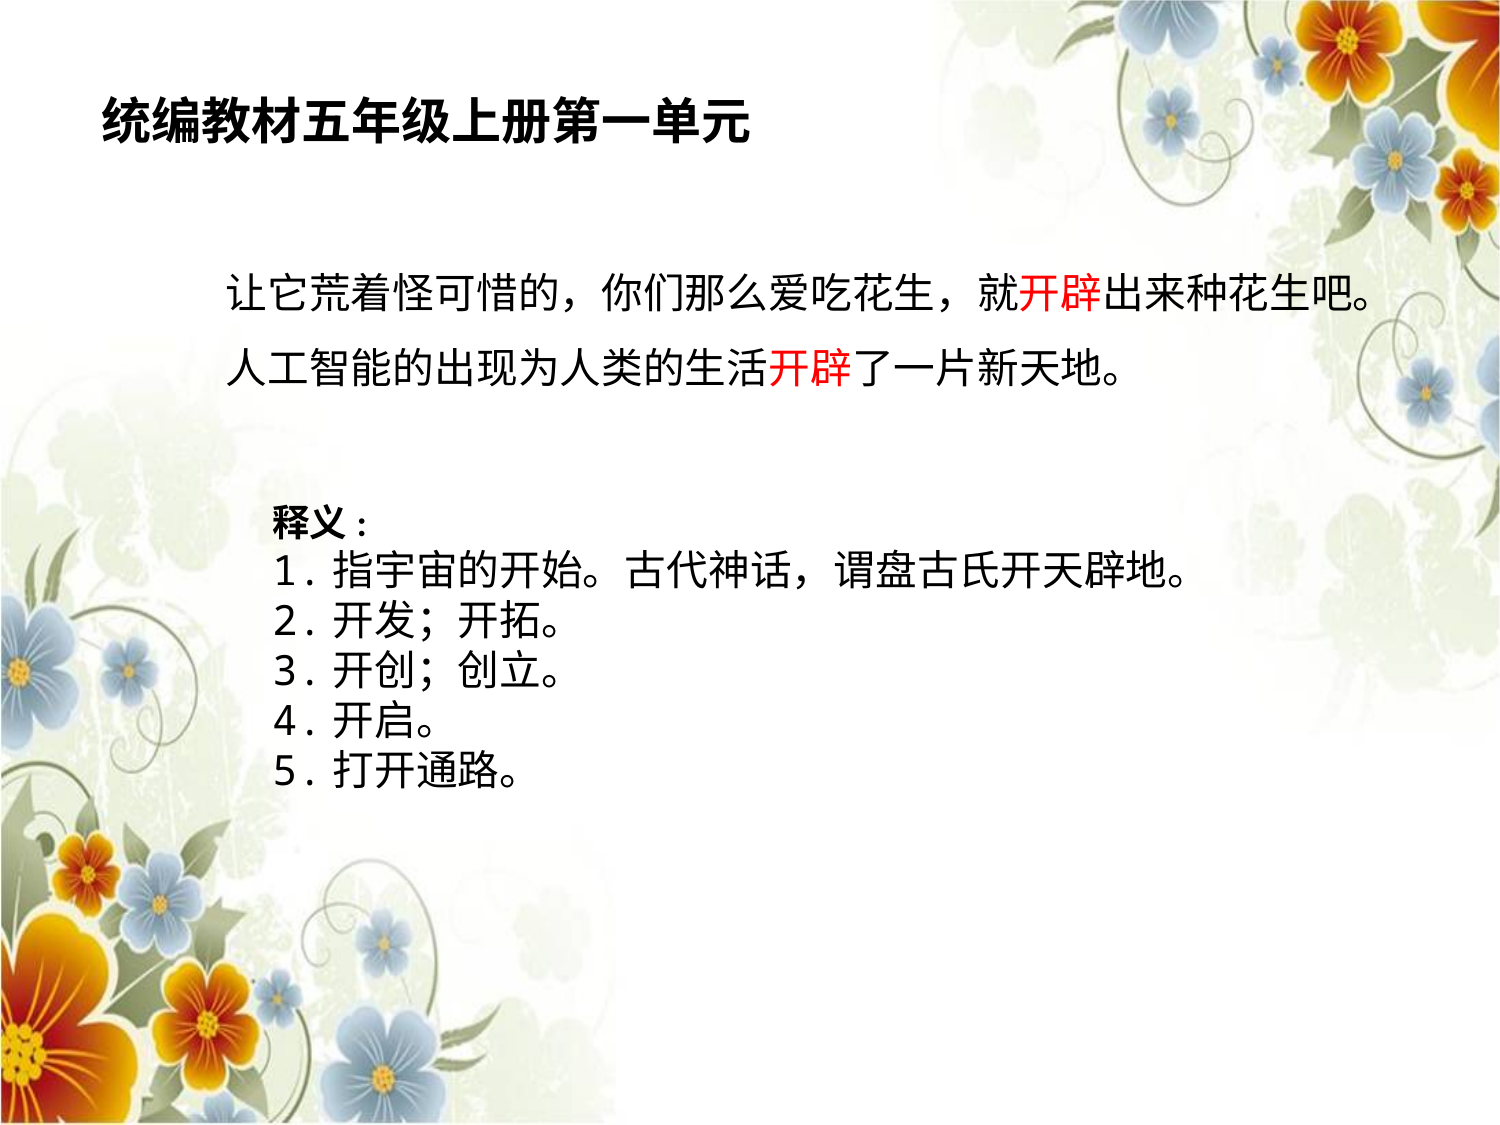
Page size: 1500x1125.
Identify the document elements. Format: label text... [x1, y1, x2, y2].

picture [0, 0, 1500, 1125]
text_box 释义: 1.指宇宙的开始。古代神话，谓盘古氏开天辟地。 2.开发；开拓。 3.开创；创立。 4.开启。 5.打开通路。 [257, 491, 1184, 802]
text_box 让它荒着怪可惜的，你们那么爱吃花生，就开辟出来种花生吧。 人工智能的出现为人类的生活开辟了一片新天地。 [210, 234, 1407, 445]
text_box 统编教材五年级上册第一单元 [87, 81, 767, 157]
